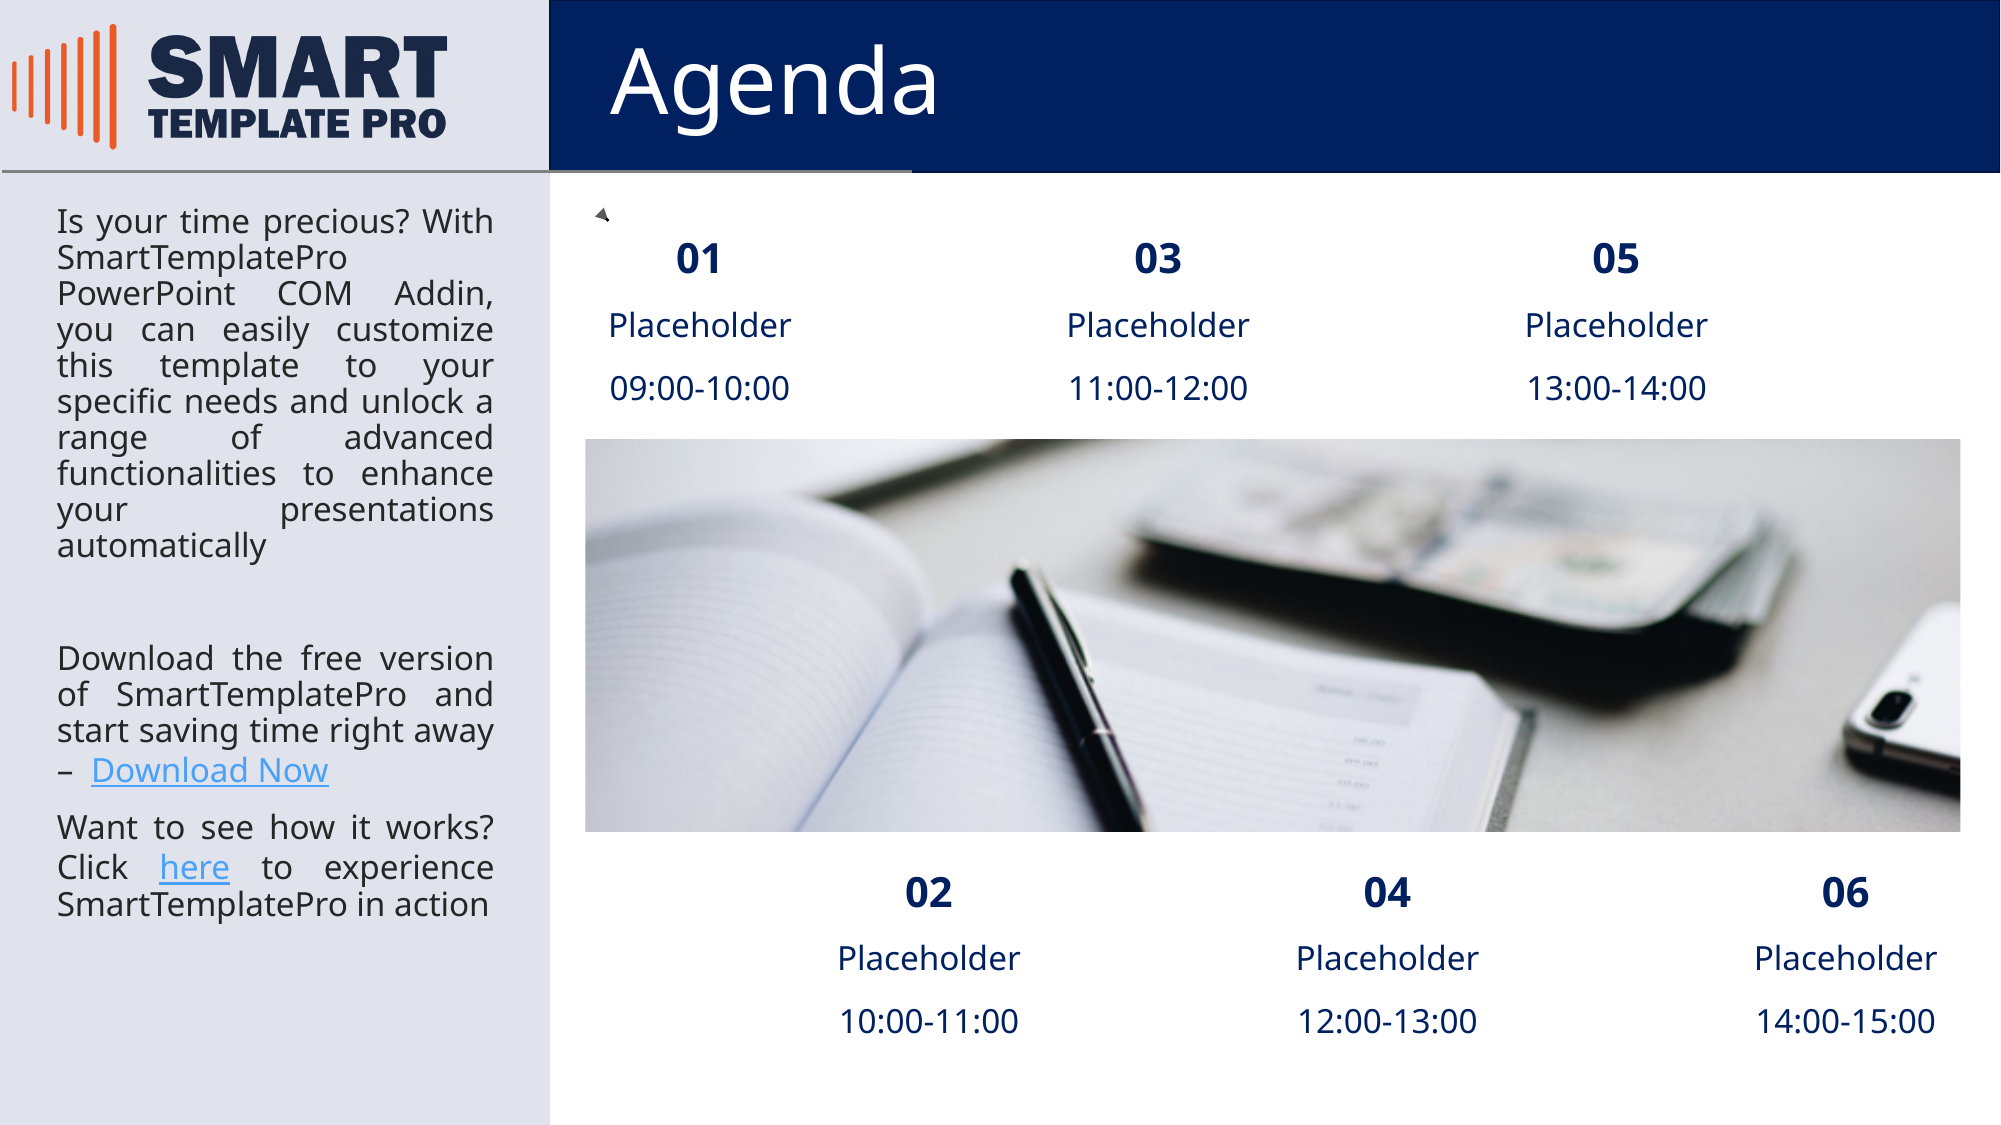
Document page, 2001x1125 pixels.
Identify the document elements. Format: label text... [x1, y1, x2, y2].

text_box Is your time precious? With SmartTemplatePro PowerPoint COM Addin, you can easily customize this template to your specific needs and unlock a range of advanced functionalities to enhance your presentations automatically Download the free version of SmartTemplatePro and start saving time right away – Download Now Want to see how it works? Click here to experience SmartTemplatePro in action [41, 197, 510, 1065]
picture [0, 13, 459, 158]
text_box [574, 187, 1971, 1084]
text_box Agenda [595, 4, 1999, 165]
